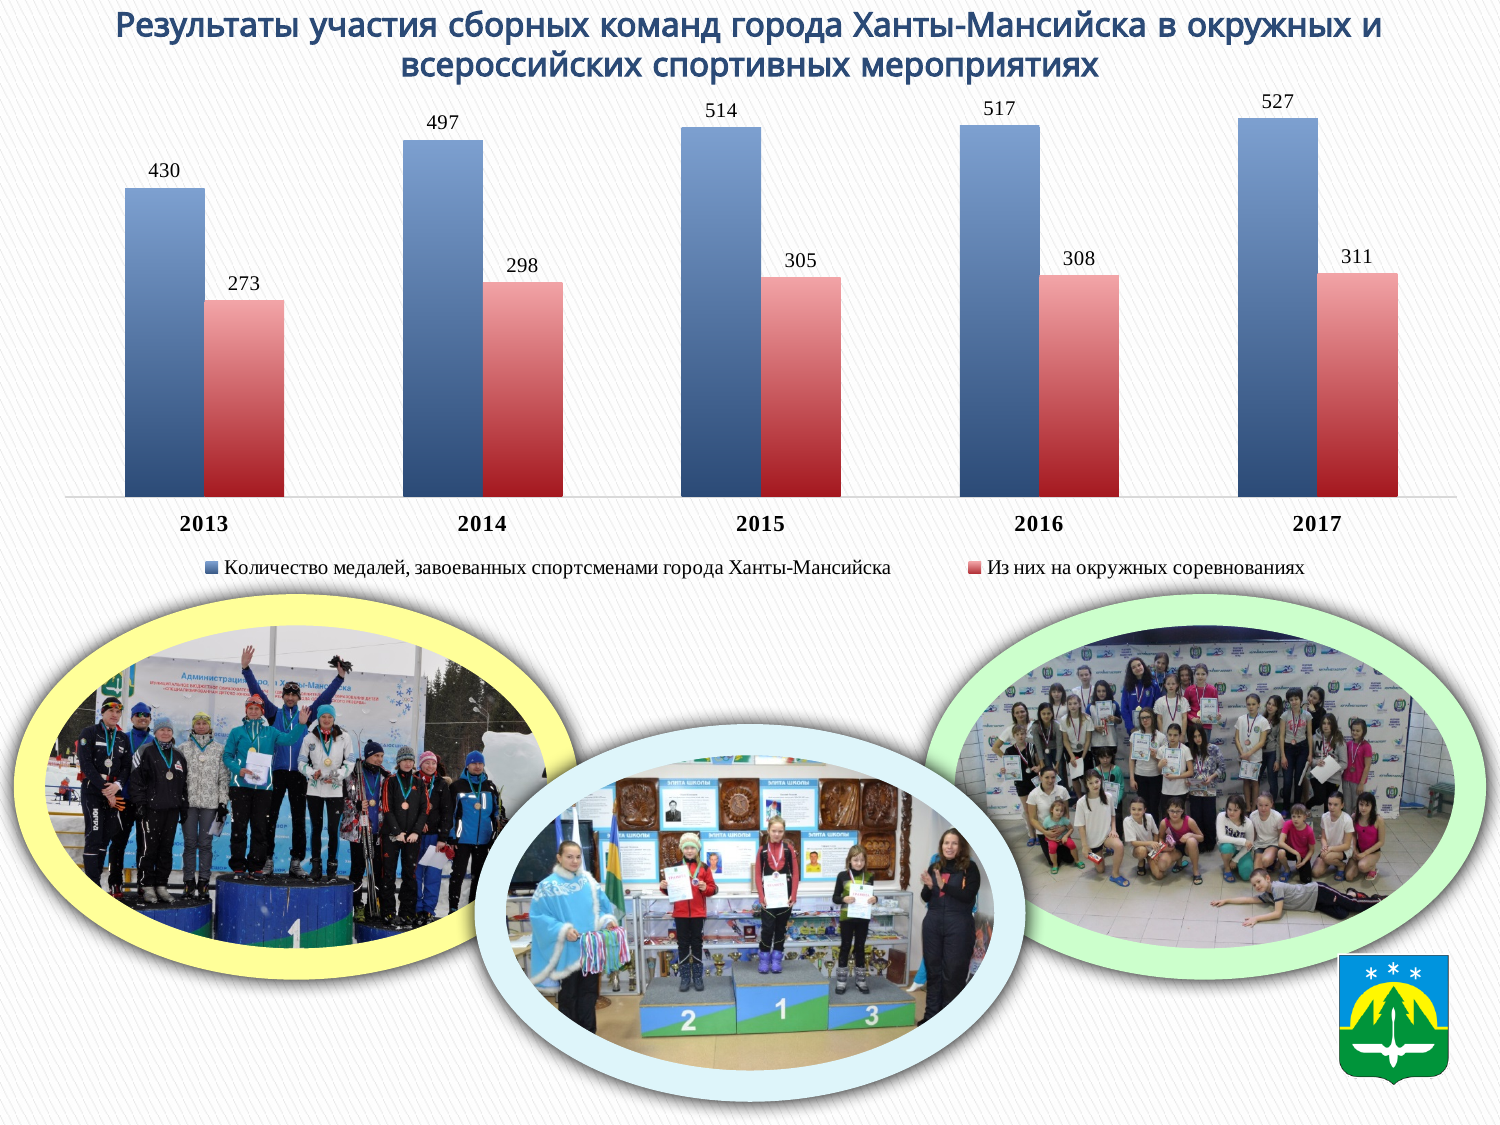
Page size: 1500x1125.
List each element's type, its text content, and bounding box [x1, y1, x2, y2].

chart [41, 30, 1480, 607]
picture [29, 609, 1471, 1087]
title Результаты участия сборных команд города Ханты-Мансийска в окружных и всероссийских спортивных мероприятиях [41, 0, 1459, 30]
